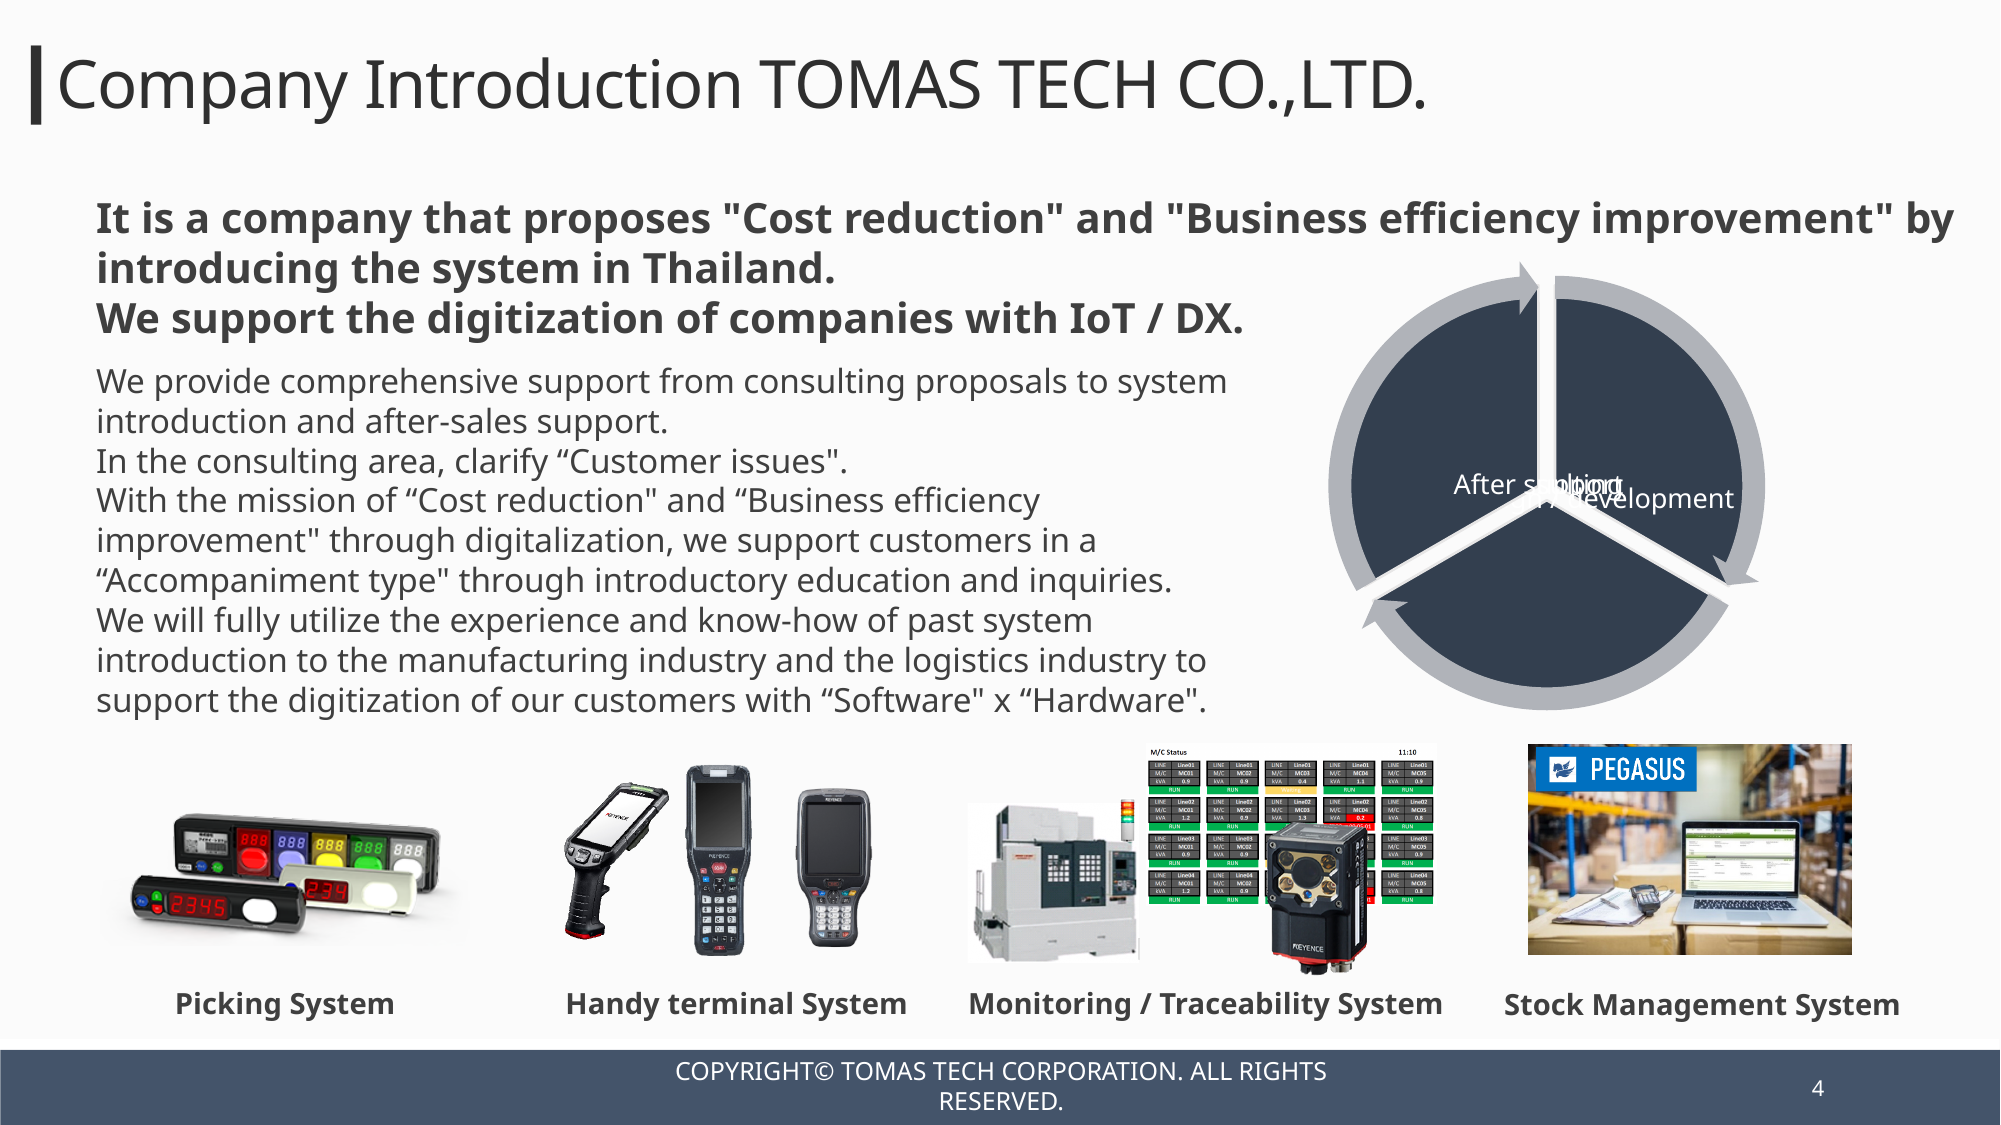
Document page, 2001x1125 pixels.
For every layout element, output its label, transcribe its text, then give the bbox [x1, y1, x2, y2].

text_box ┃Company Introduction TOMAS TECH CO.,LTD. [1, 20, 1891, 130]
slide_number 4 [1624, 1059, 1840, 1120]
picture [554, 775, 673, 945]
text_box Picking System [134, 978, 437, 1029]
text_box Stock Management System [1443, 979, 1963, 1029]
text_box We provide comprehensive support from consulting proposals to system introduction and after-sales support. In the consulting area, clarify “Customer issues". With the mission of “Cost reduction" and “Business efficiency improvement" through digitalization, we support customers in a “Accompaniment type" through introductory education and inquiries. We will fully utilize the experience and know-how of past system introduction to the manufacturing industry and the logistics industry to support the digitization of our customers with “Software" x “Hardware". [81, 352, 1250, 727]
picture [1146, 743, 1438, 1012]
text_box Monitoring / Traceability System [946, 978, 1466, 1029]
picture [967, 797, 1140, 963]
picture [684, 763, 915, 957]
footer Copyright© TOMAS TECH CORPORATION. All rights reserved. [606, 1055, 1398, 1116]
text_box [1270, 253, 1823, 733]
text_box It is a company that proposes "Cost reduction" and "Business efficiency improvement" by introducing the system in Thailand. We support the digitization of companies with IoT / DX. [81, 184, 2000, 350]
picture [99, 813, 471, 947]
text_box Handy terminal System [539, 978, 935, 1028]
picture [1527, 739, 1853, 955]
